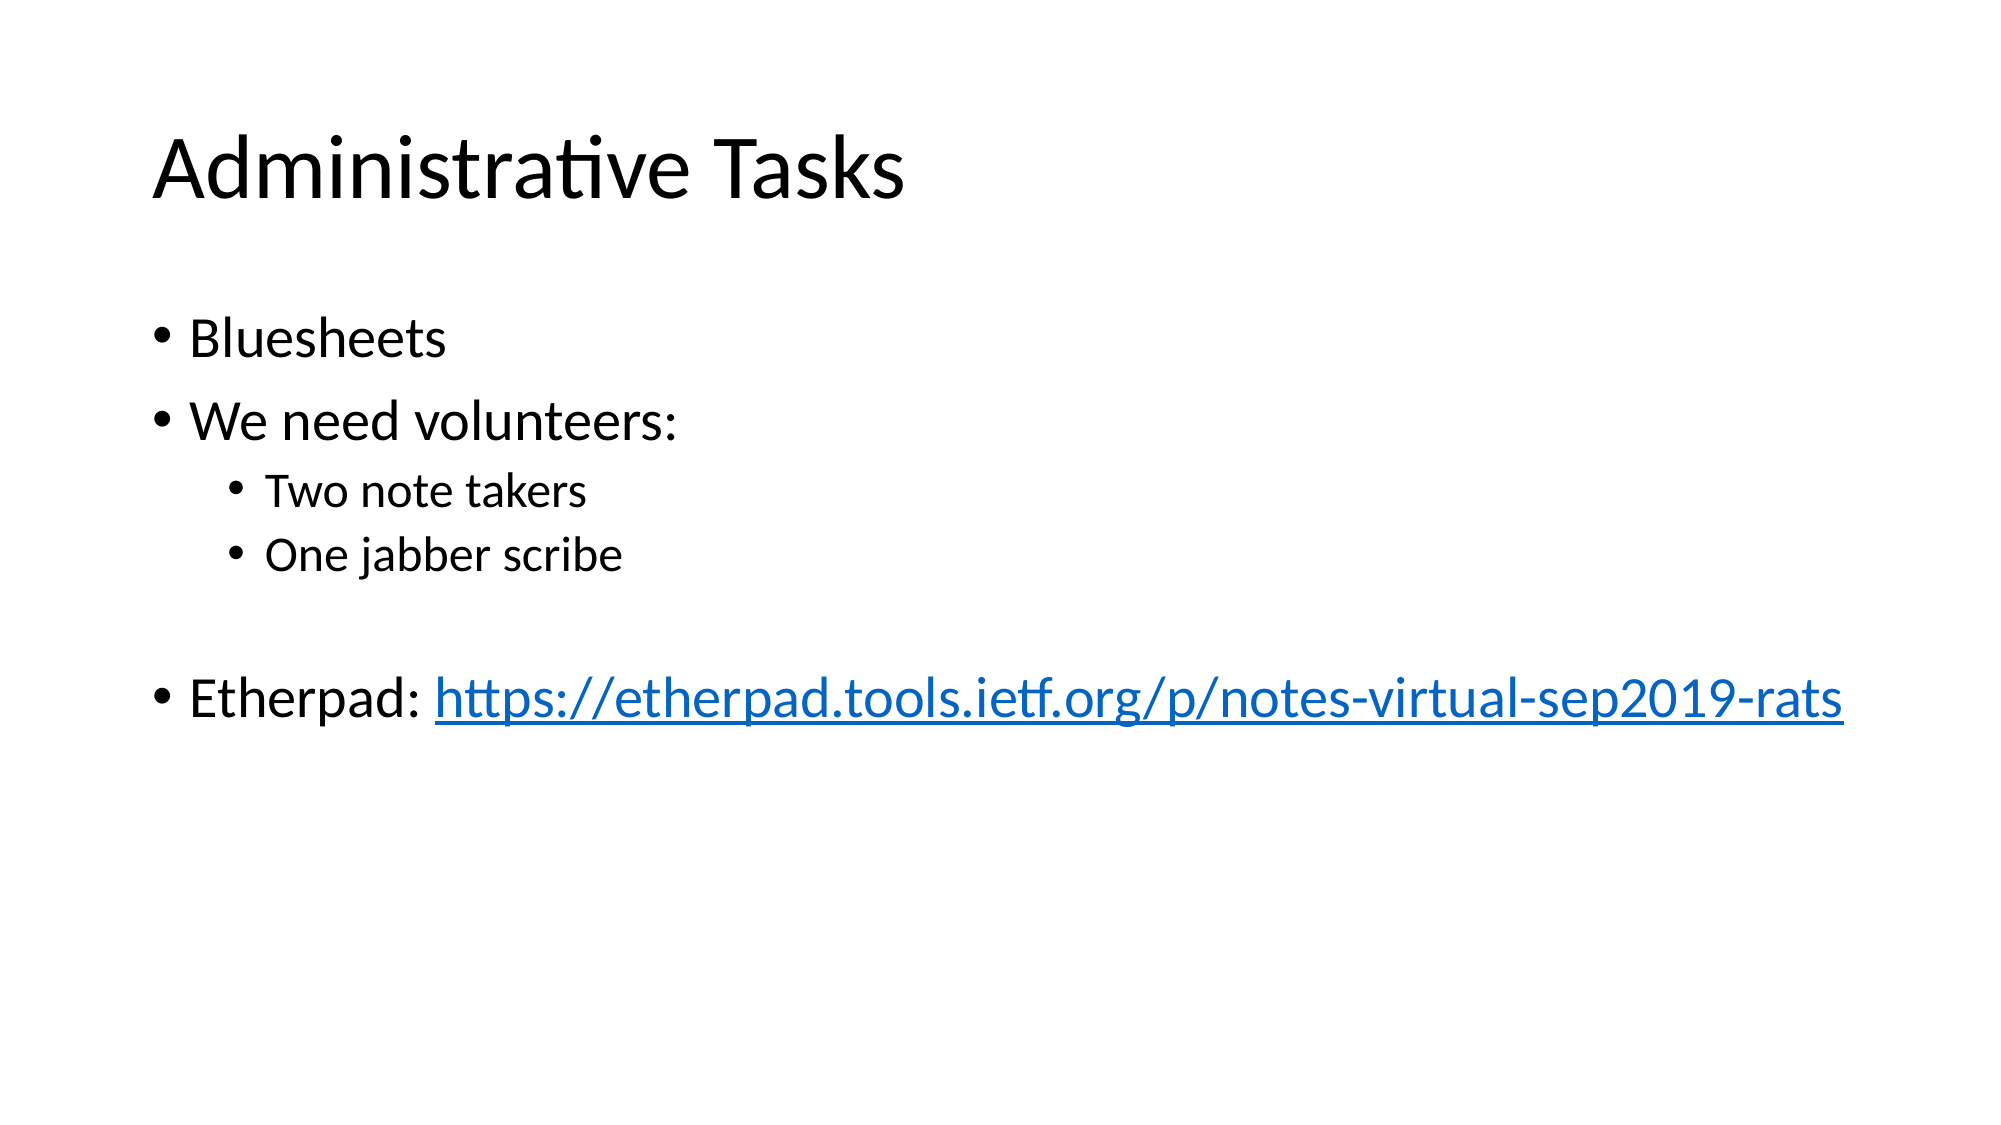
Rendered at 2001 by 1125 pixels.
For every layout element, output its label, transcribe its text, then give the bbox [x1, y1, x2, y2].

title Administrative Tasks [137, 59, 1863, 278]
list Bluesheets We need volunteers: Two note takers One jabber scribe Etherpad: https://etherpad.tools.ietf.org/p/notes-virtual-sep2019-rats [137, 299, 1863, 1014]
